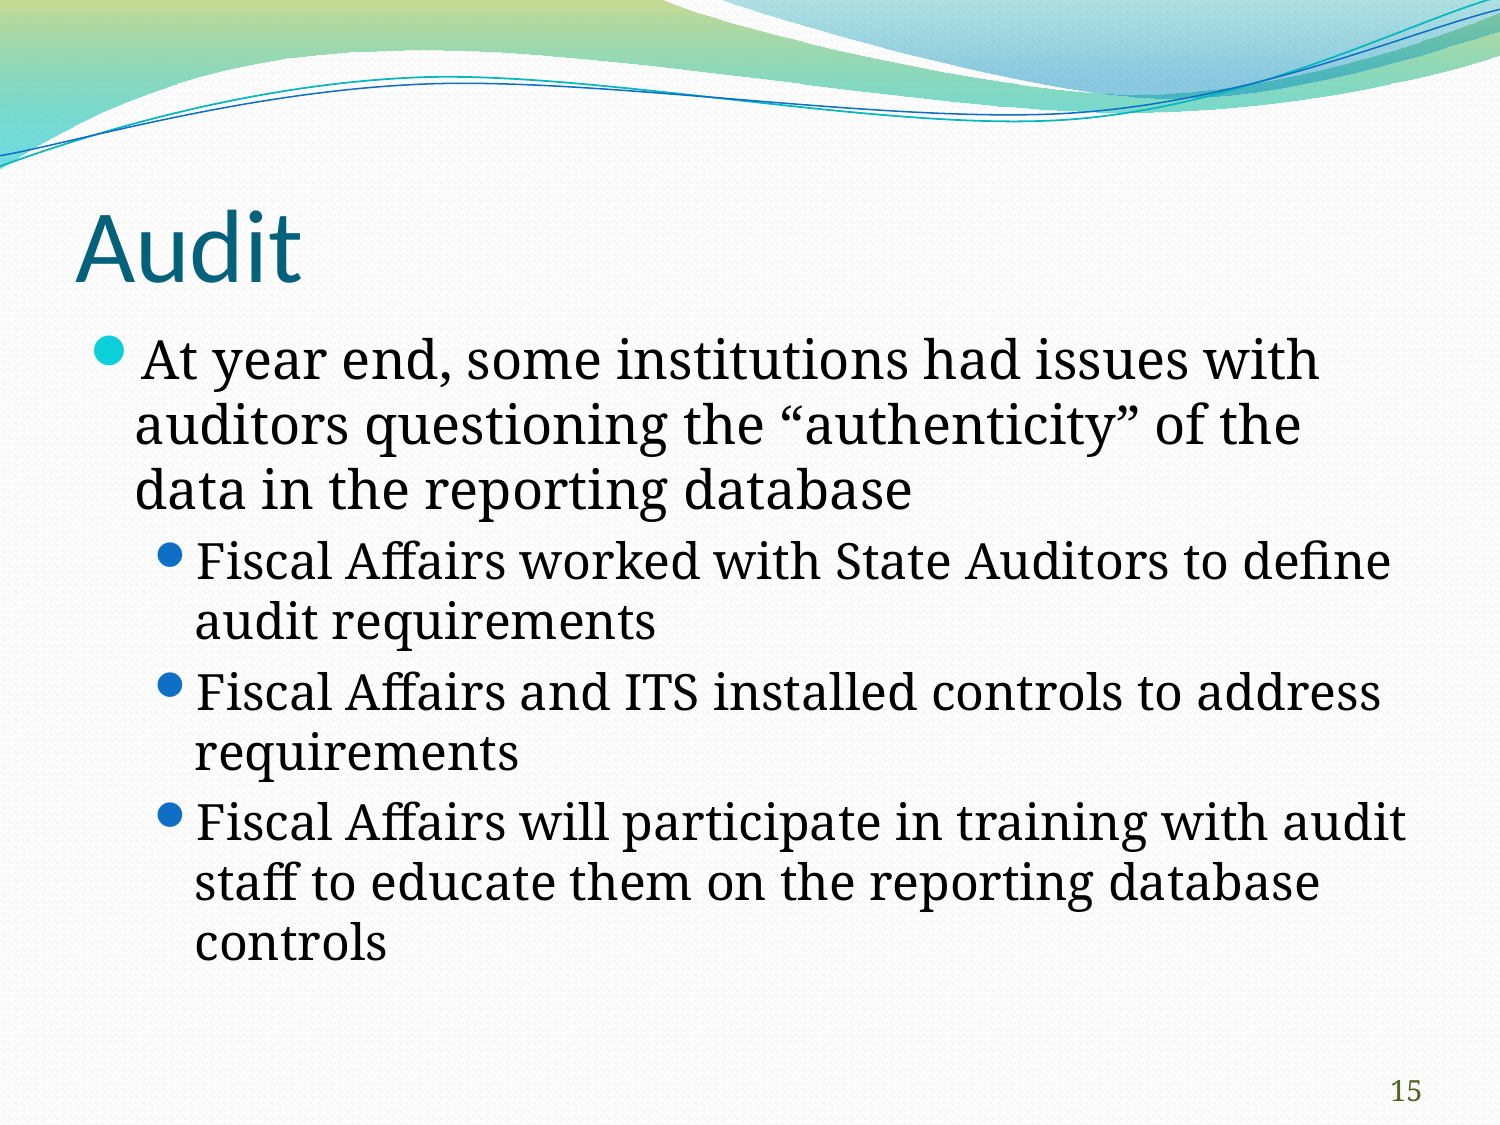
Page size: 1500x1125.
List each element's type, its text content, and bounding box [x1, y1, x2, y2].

list At year end, some institutions had issues with auditors questioning the “authenticity” of the data in the reporting database Fiscal Affairs worked with State Auditors to define audit requirements Fiscal Affairs and ITS installed controls to address requirements Fiscal Affairs will participate in training with audit staff to educate them on the reporting database controls [75, 317, 1425, 1025]
title Audit [75, 115, 1425, 303]
slide_number 15 [1312, 1065, 1438, 1125]
